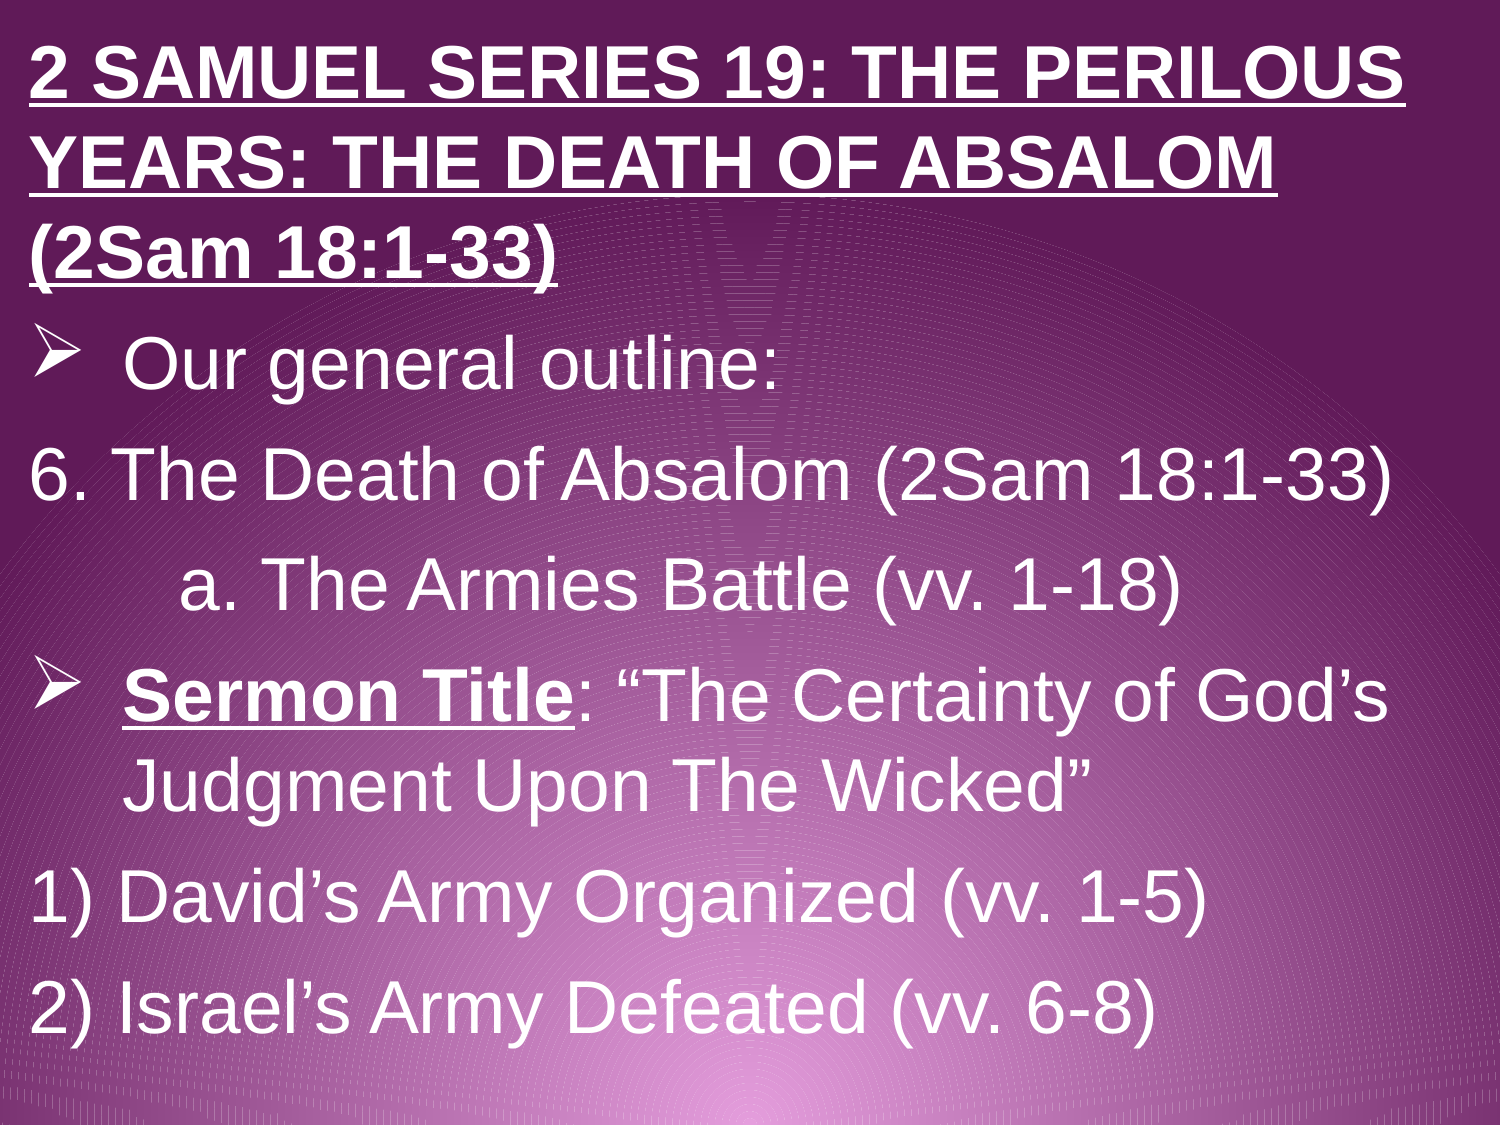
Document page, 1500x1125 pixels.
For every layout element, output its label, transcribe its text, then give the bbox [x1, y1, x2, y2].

subtitle 2 SAMUEL SERIES 19: THE PERILOUS YEARS: THE DEATH OF ABSALOM (2Sam 18:1-33) Our general outline: 6. The Death of Absalom (2Sam 18:1-33) a. The Armies Battle (vv. 1-18) Sermon Title: “The Certainty of God’s Judgment Upon The Wicked” 1) David’s Army Organized (vv. 1-5) 2) Israel’s Army Defeated (vv. 6-8) [13, 15, 1483, 1108]
